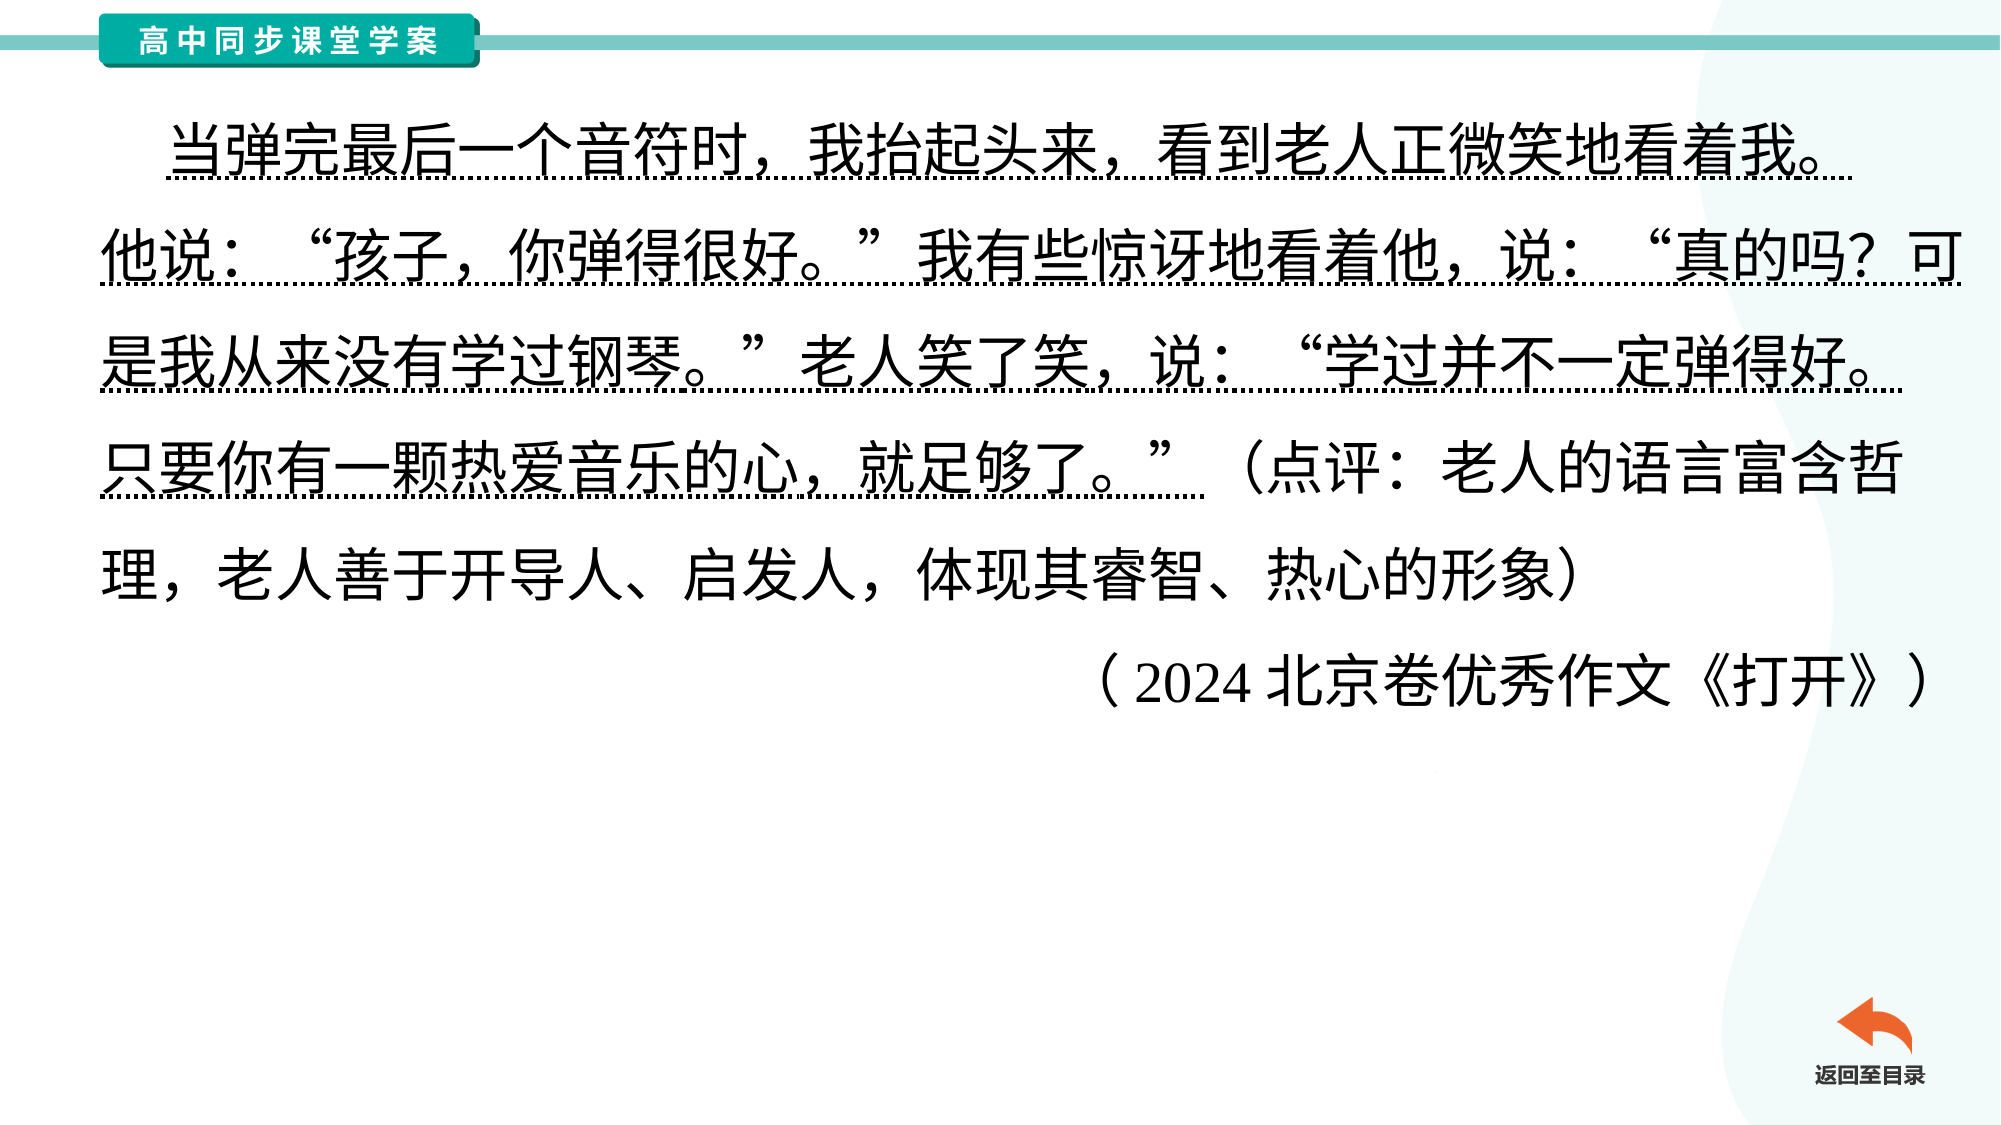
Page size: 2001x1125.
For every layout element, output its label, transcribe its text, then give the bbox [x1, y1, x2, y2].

picture [0, 0, 2000, 1125]
text_box 当弹完最后一个音符时，我抬起头来，看到老人正微笑地看着我。 他说：“孩子，你弹得很好。”我有些惊讶地看着他，说：“真的吗？可 是我从来没有学过钢琴。”老人笑了笑，说：“学过并不一定弹得好。 只要你有一颗热爱音乐的心，就足够了。”（点评：老人的语言富含哲 理，老人善于开导人、启发人，体现其睿智、热心的形象） （2024北京卷优秀作文《打开》） [100, 76, 1899, 715]
